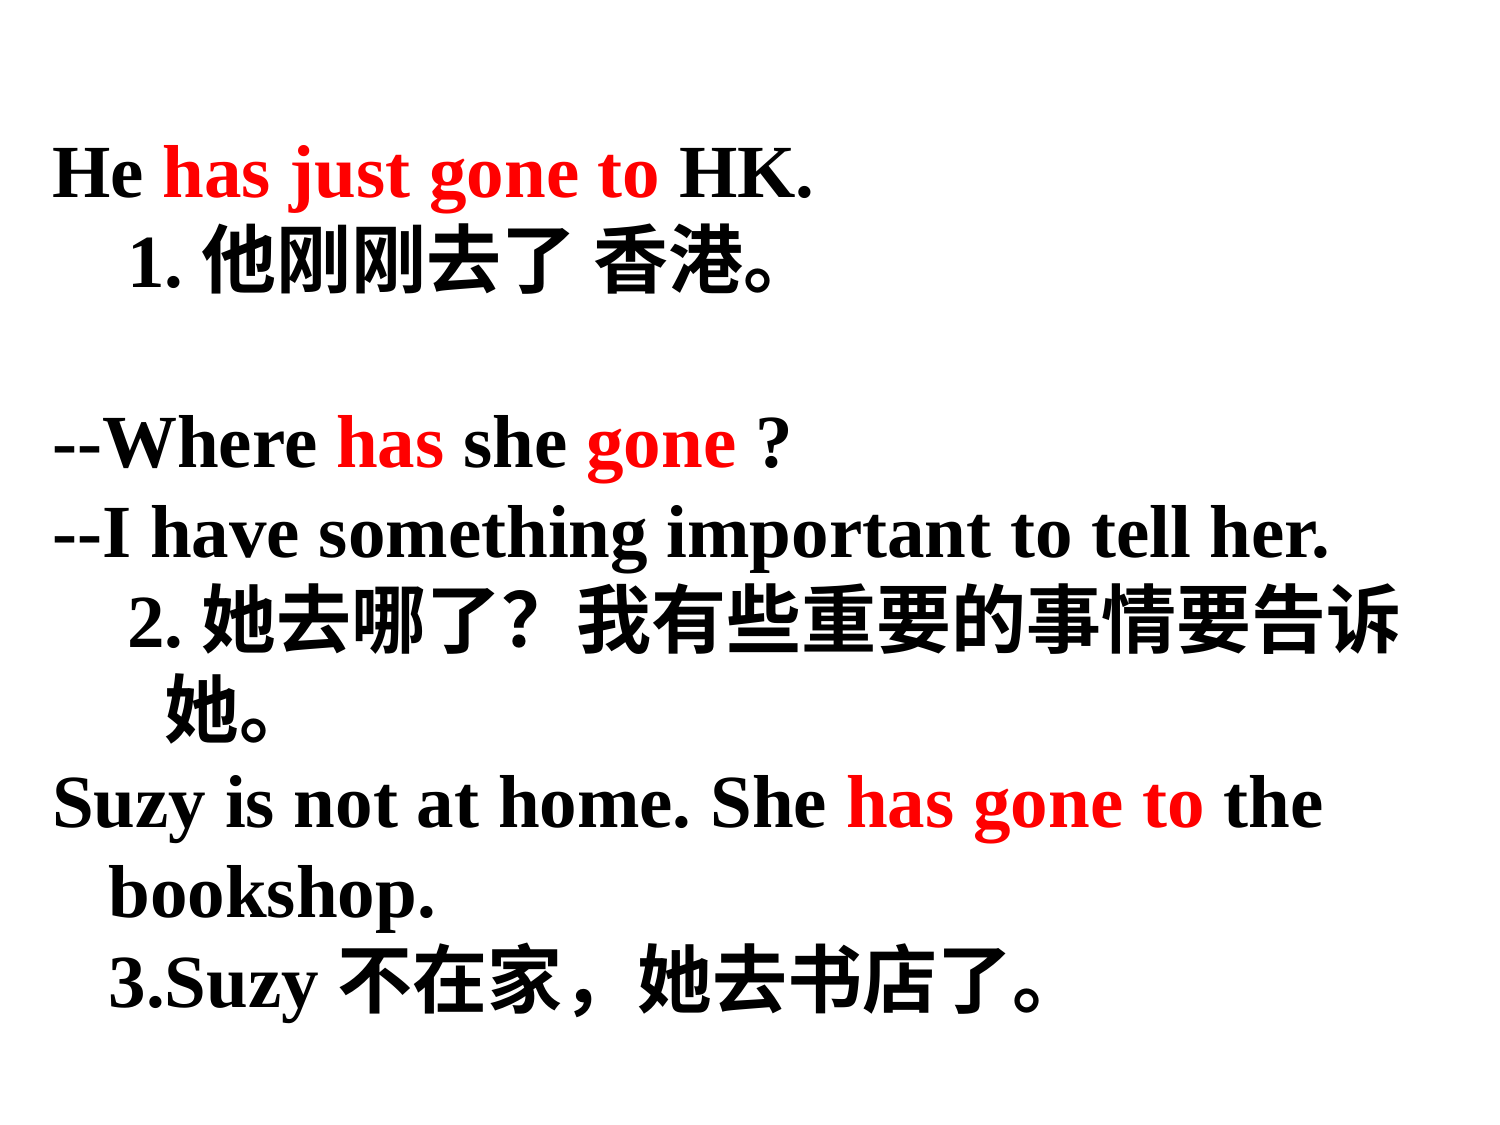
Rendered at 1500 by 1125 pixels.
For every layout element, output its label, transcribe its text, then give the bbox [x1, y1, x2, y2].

text_box He has just gone to HK. 1.他刚刚去了 香港。 --Where has she gone ? --I have something important to tell her. 2.她去哪了？我有些重要的事情要告诉她。 Suzy is not at home. She has gone to the bookshop. 3.Suzy不在家，她去书店了。 [37, 24, 1463, 1030]
